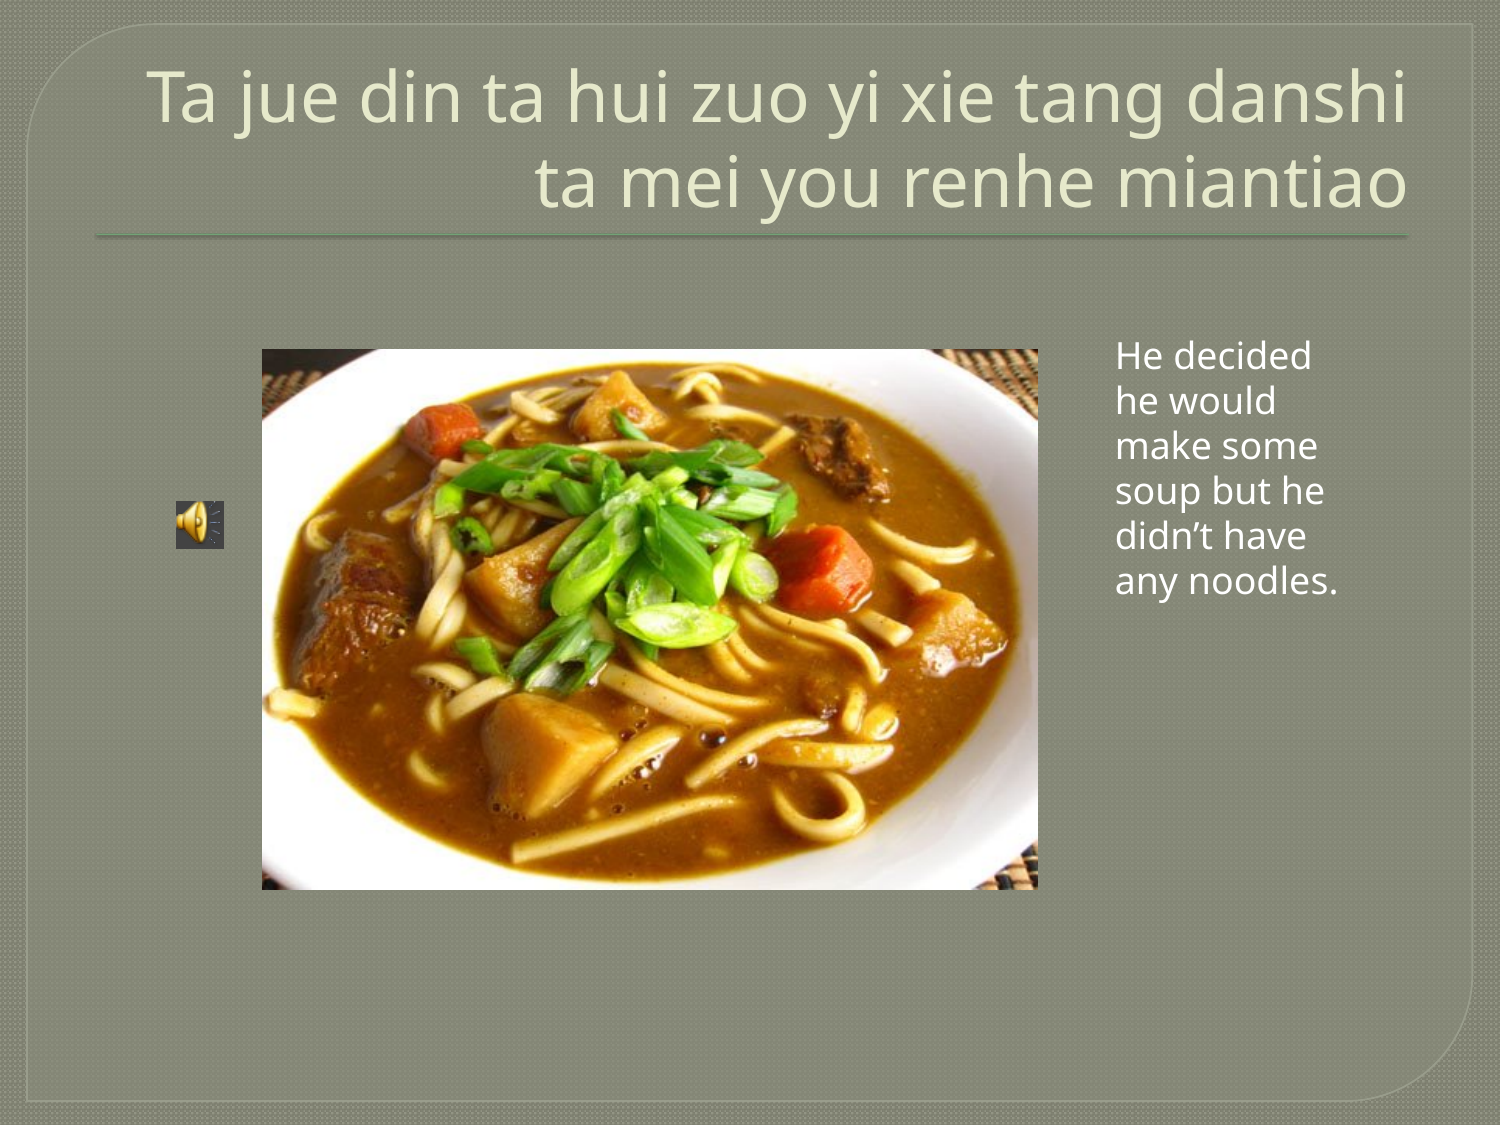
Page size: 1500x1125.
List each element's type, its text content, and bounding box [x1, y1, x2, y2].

title Ta jue din ta hui zuo yi xie tang danshi ta mei you renhe miantiao [75, 41, 1425, 230]
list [262, 349, 1038, 891]
picture [174, 499, 226, 551]
text_box He decided he would make some soup but he didn’t have any noodles. [1100, 324, 1375, 610]
